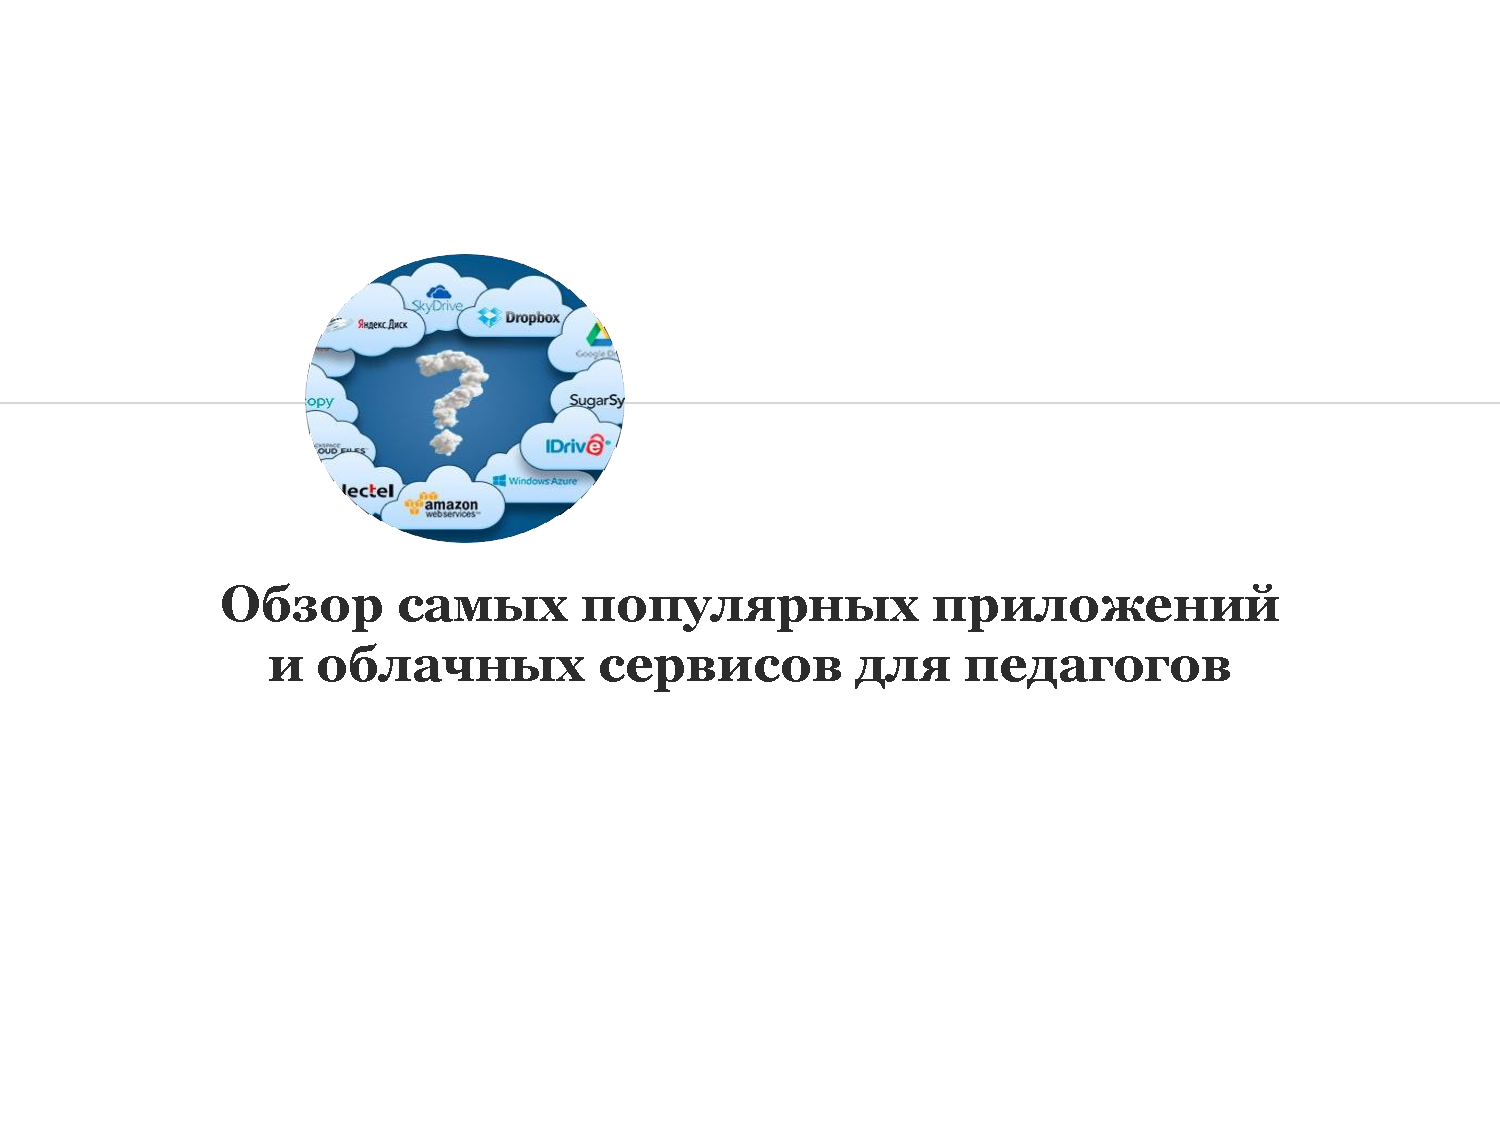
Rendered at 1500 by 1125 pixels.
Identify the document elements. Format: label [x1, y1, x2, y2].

picture [0, 141, 1500, 987]
